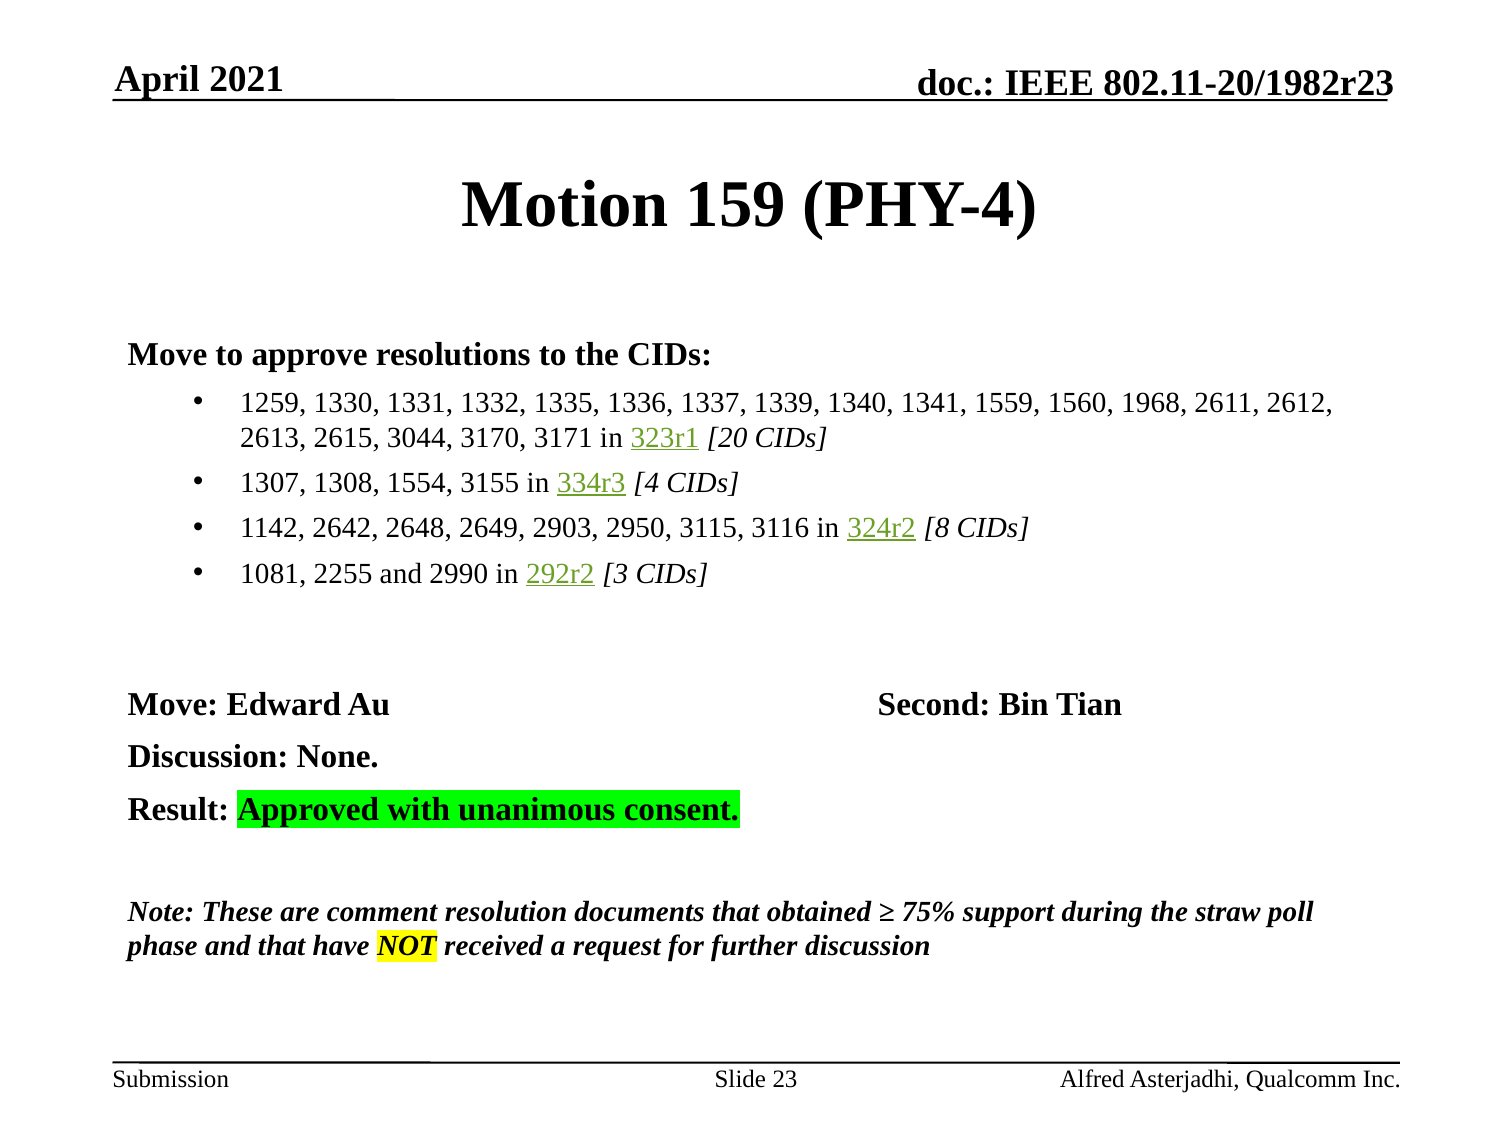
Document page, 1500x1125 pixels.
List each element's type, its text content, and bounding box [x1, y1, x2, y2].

list Move to approve resolutions to the CIDs: 1259, 1330, 1331, 1332, 1335, 1336, 1337, 1339, 1340, 1341, 1559, 1560, 1968, 2611, 2612, 2613, 2615, 3044, 3170, 3171 in 323r1 [20 CIDs] 1307, 1308, 1554, 3155 in 334r3 [4 CIDs] 1142, 2642, 2648, 2649, 2903, 2950, 3115, 3116 in 324r2 [8 CIDs] 1081, 2255 and 2990 in 292r2 [3 CIDs] Move: Edward Au Second: Bin Tian Discussion: None. Result: Approved with unanimous consent. Note: These are comment resolution documents that obtained ≥ 75% support during the straw poll phase and that have NOT received a request for further discussion [112, 324, 1388, 1063]
footer Alfred Asterjadhi, Qualcomm Inc. [878, 1061, 1402, 1093]
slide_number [114, 54, 423, 100]
title Motion 159 (PHY-4) [112, 112, 1388, 288]
slide_number Slide 23 [712, 1061, 800, 1123]
